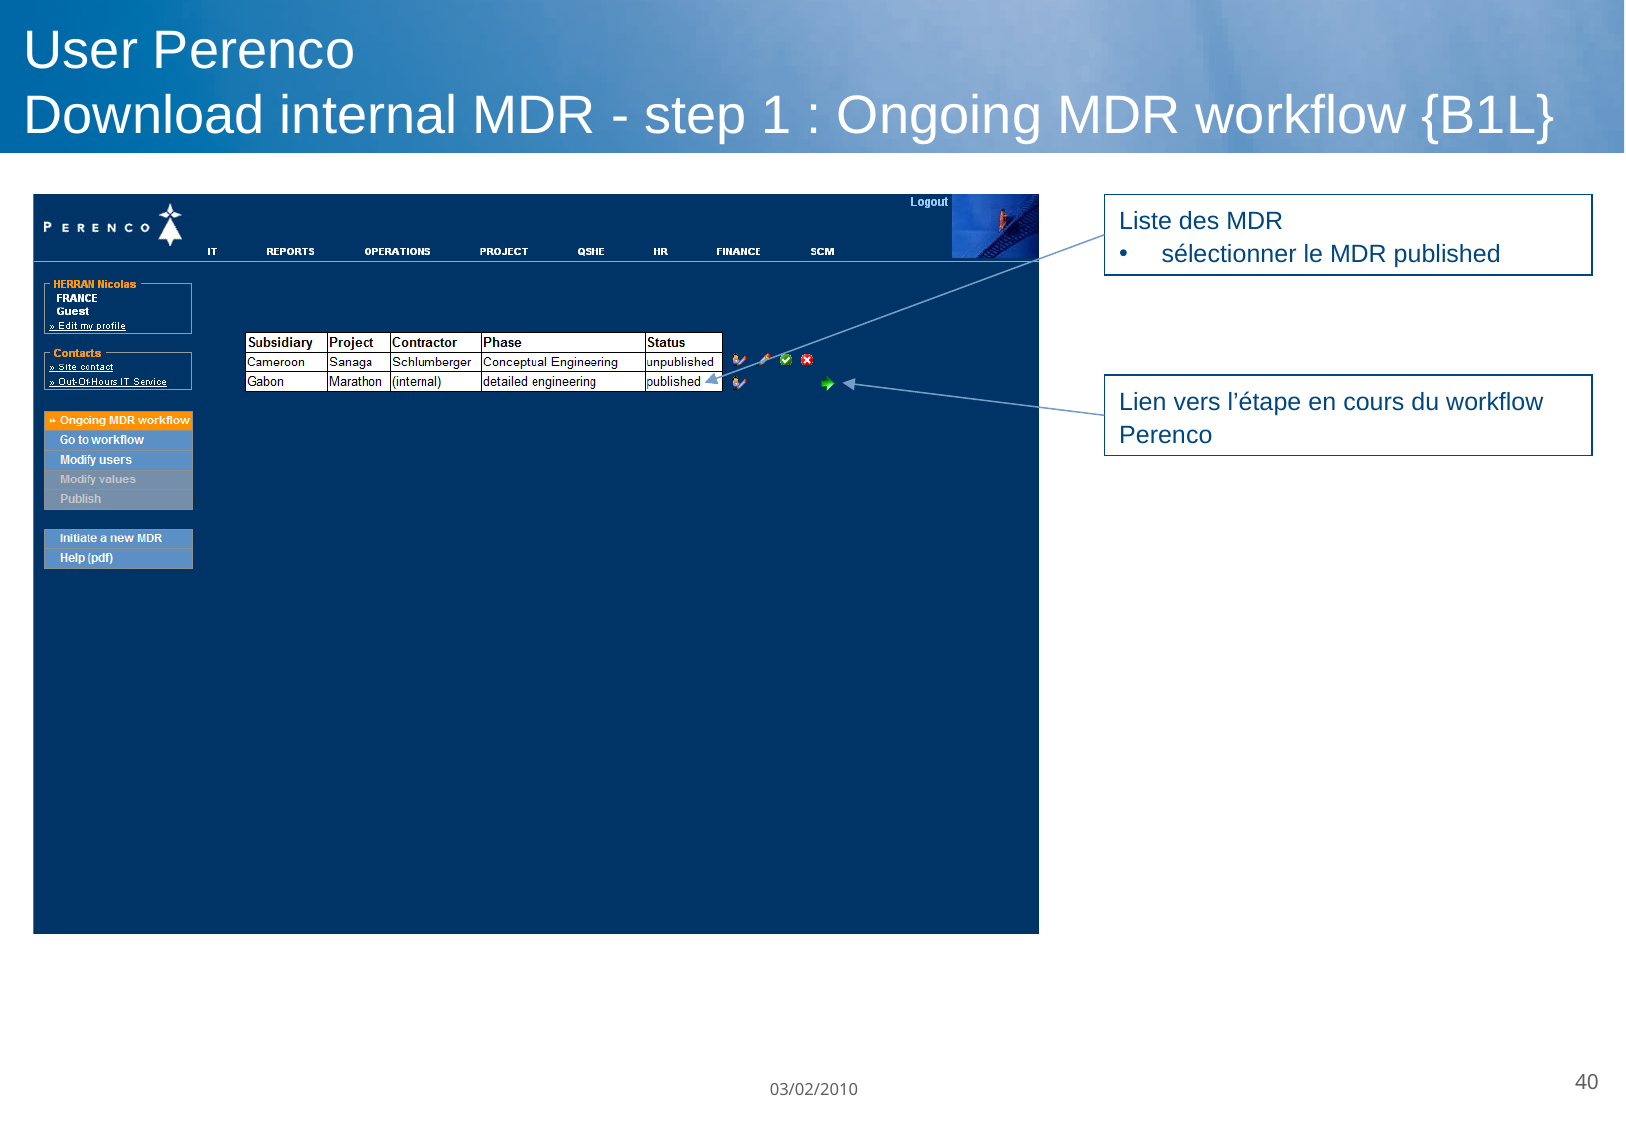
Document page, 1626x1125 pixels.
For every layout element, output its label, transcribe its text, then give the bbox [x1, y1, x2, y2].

picture [33, 194, 1040, 935]
text_box Liste des MDR sélectionner le MDR published [1104, 194, 1593, 275]
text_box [704, 235, 1105, 383]
text_box Lien vers l’étape en cours du workflow Perenco [1104, 375, 1593, 456]
title User Perenco Download internal MDR - step 1 : Ongoing MDR workflow {B1L} [0, 0, 1625, 153]
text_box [842, 382, 1105, 417]
slide_number 40 [13, 1060, 1615, 1104]
footer 03/02/2010 [14, 1070, 1615, 1104]
